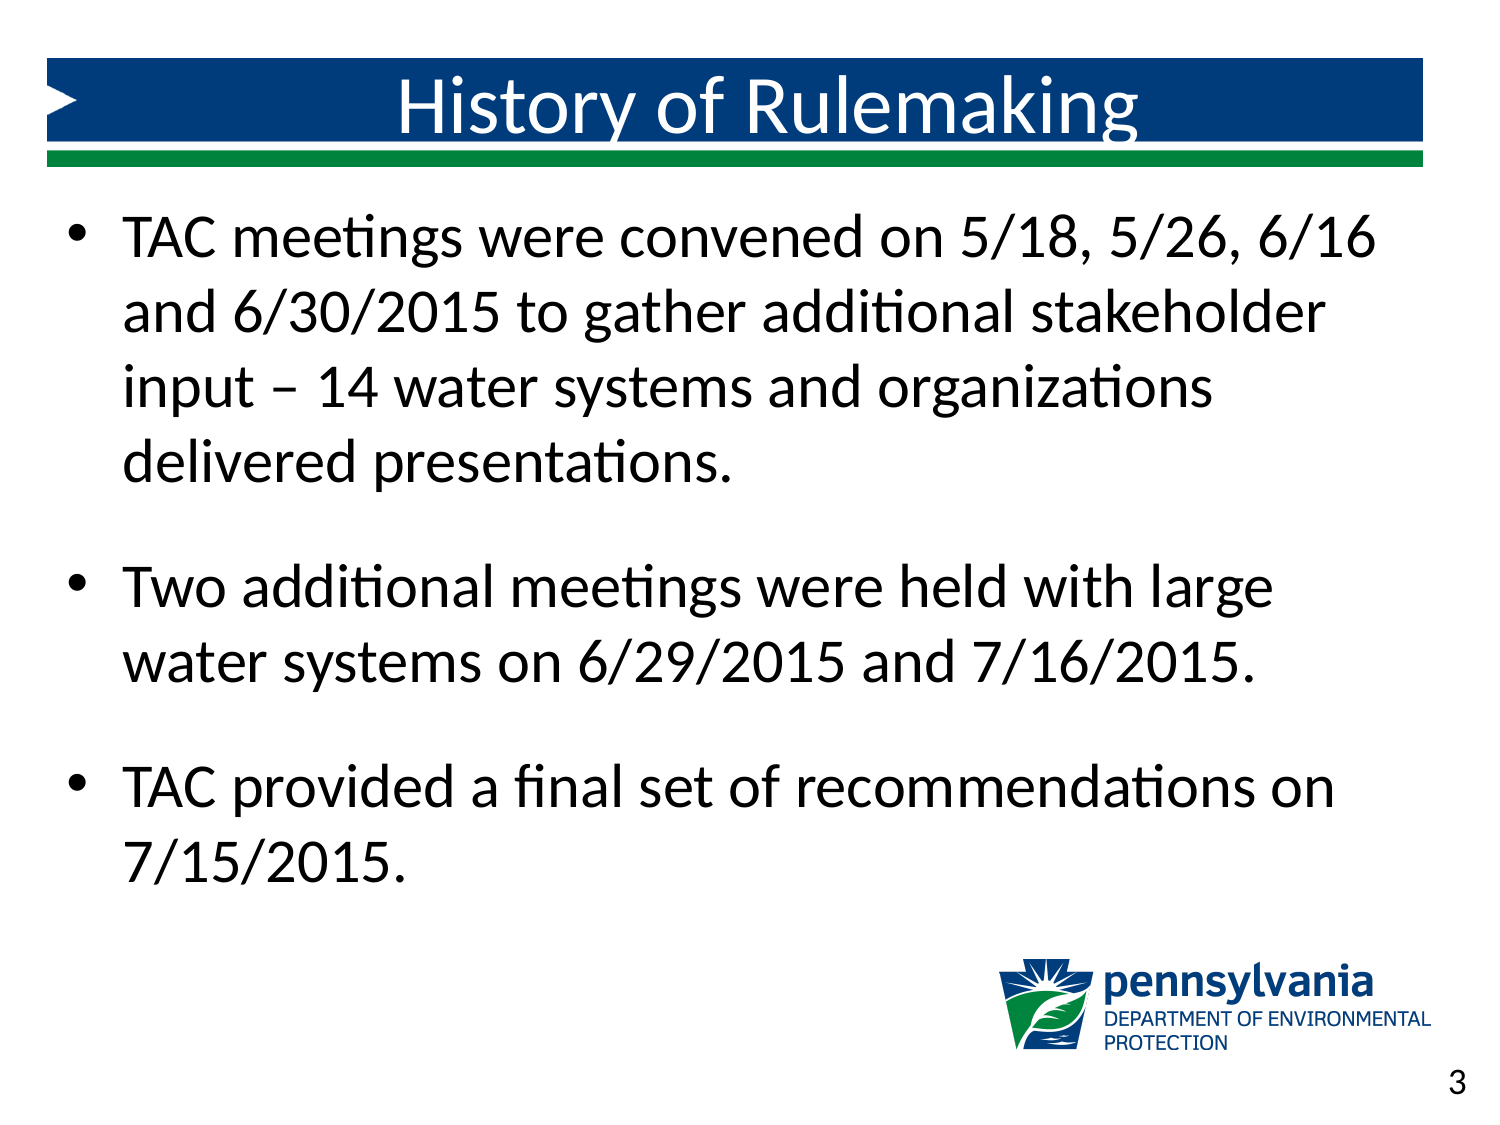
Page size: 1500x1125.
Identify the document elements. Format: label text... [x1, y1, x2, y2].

list TAC meetings were convened on 5/18, 5/26, 6/16 and 6/30/2015 to gather additional stakeholder input – 14 water systems and organizations delivered presentations. Two additional meetings were held with large water systems on 6/29/2015 and 7/16/2015. TAC provided a final set of recommendations on 7/15/2015. [51, 187, 1402, 938]
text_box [47, 58, 1423, 167]
text_box 3 [1433, 1049, 1482, 1110]
picture [999, 958, 1431, 1051]
